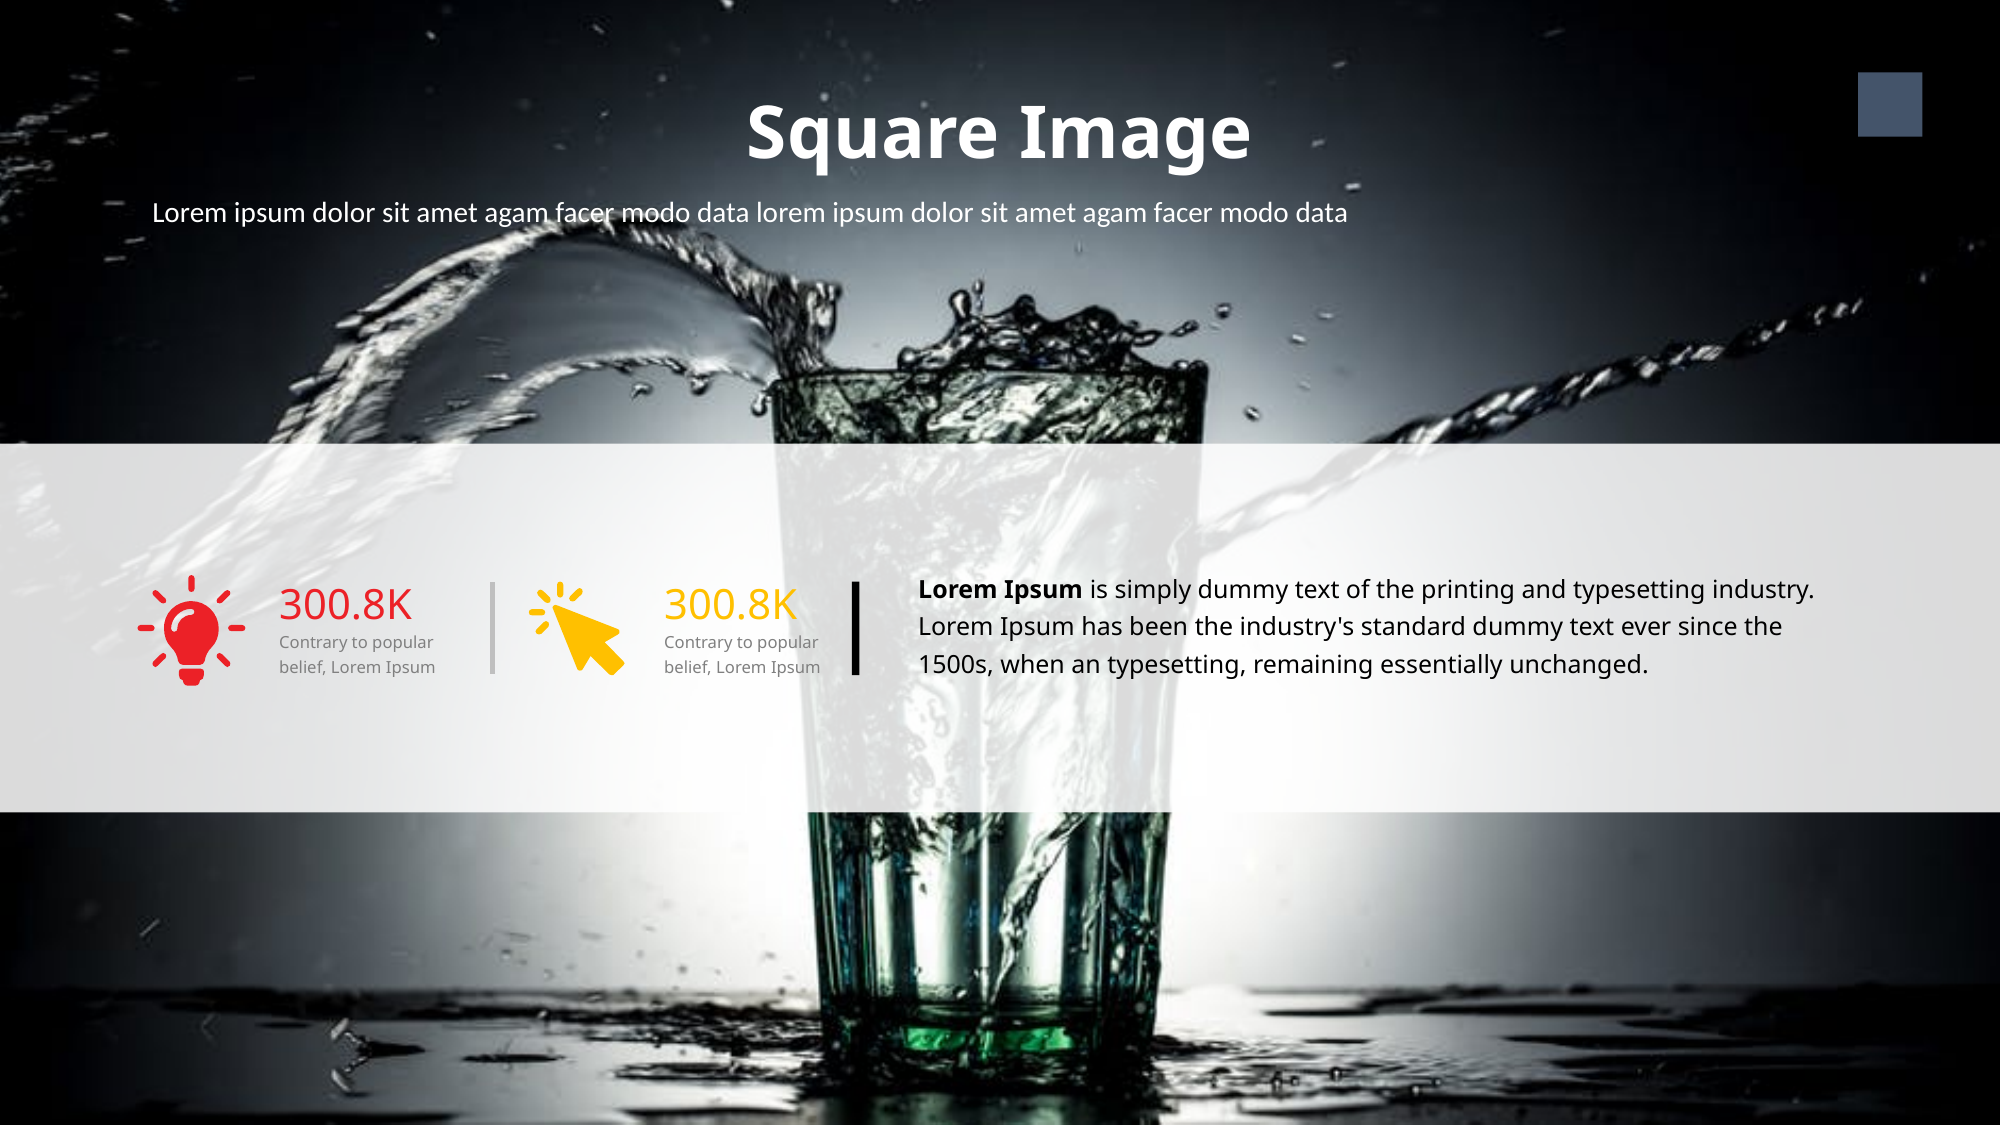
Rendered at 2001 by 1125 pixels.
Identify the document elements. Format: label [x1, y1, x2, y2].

text_box [137, 570, 842, 686]
picture [0, 0, 2000, 1125]
